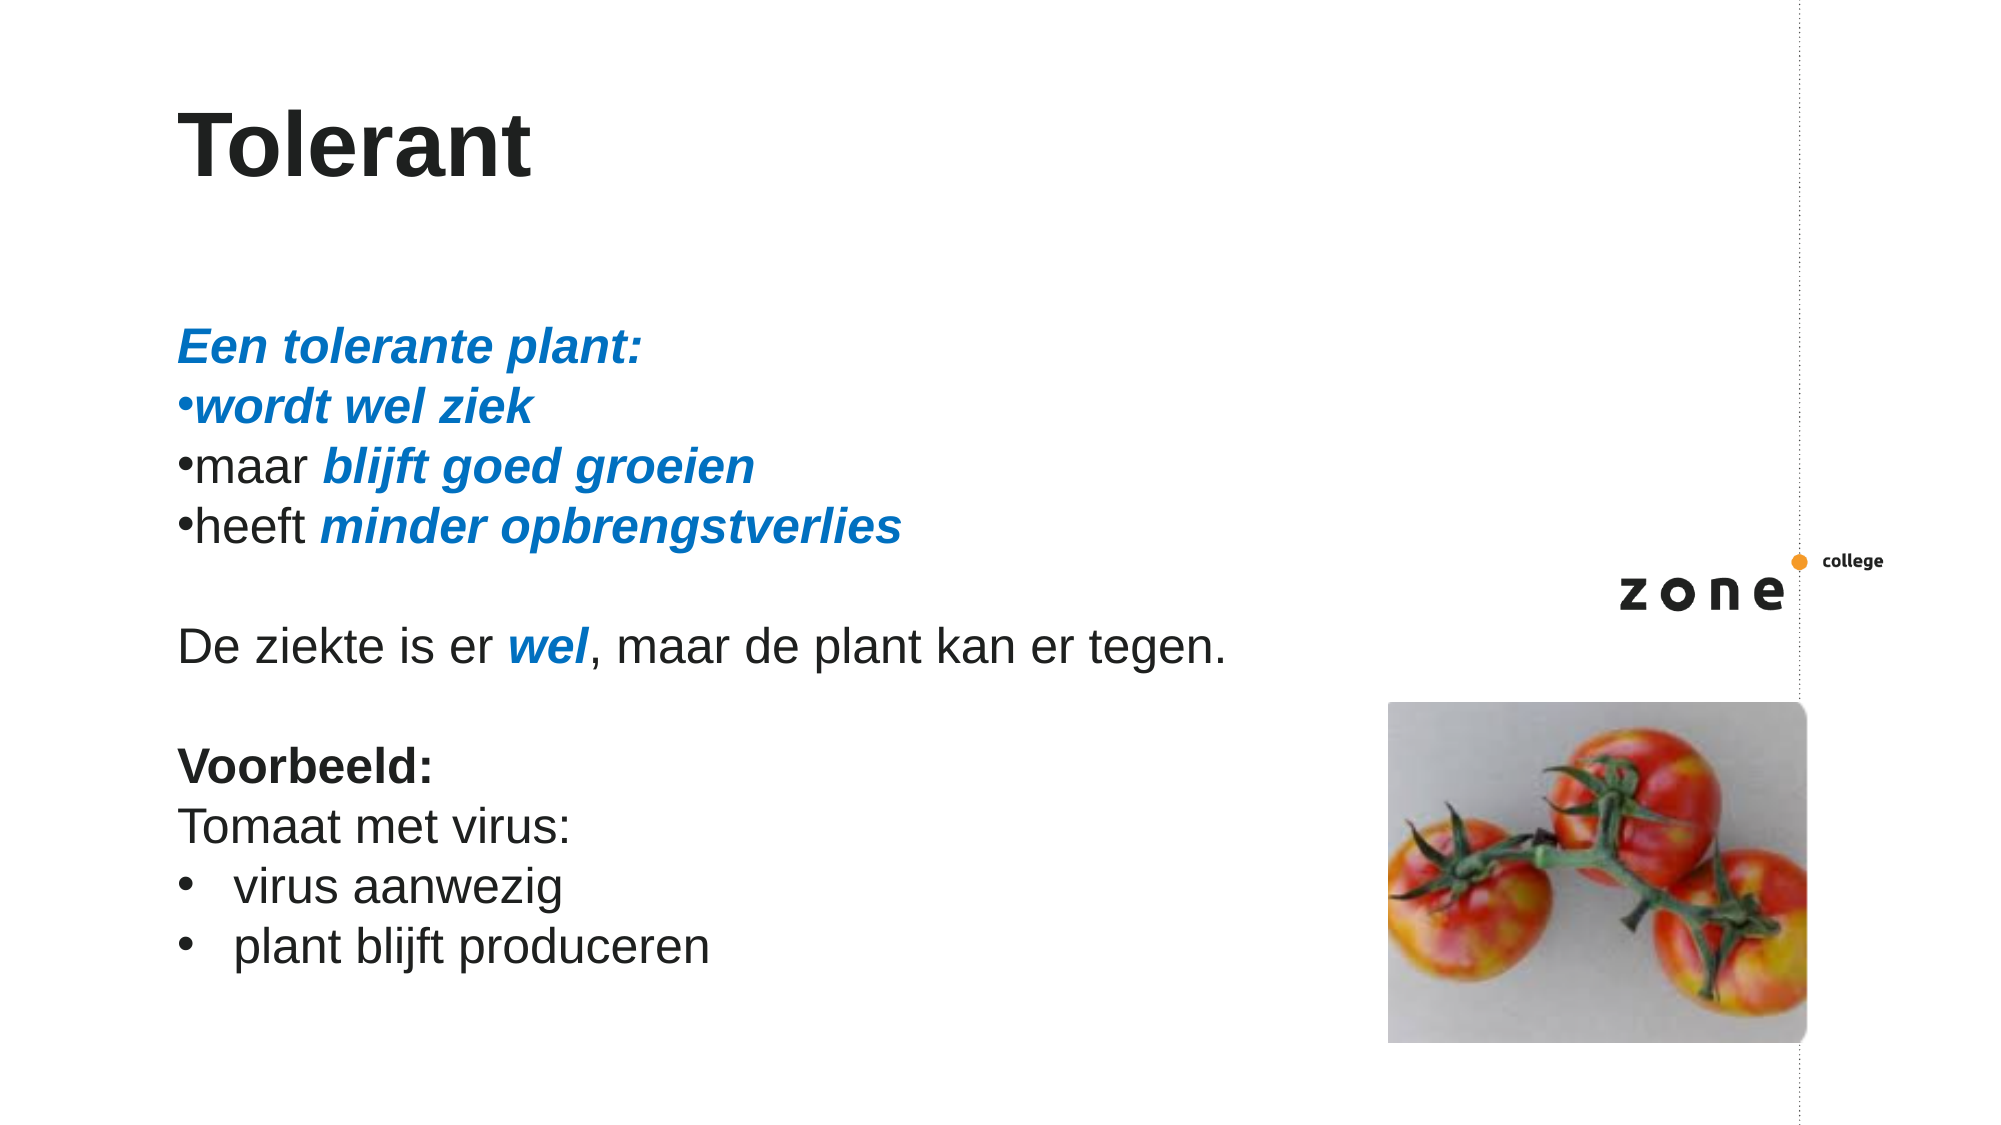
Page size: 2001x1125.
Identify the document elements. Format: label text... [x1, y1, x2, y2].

list Een tolerante plant: wordt wel ziek maar blijft goed groeien heeft minder opbrengstverlies De ziekte is er wel, maar de plant kan er tegen. Voorbeeld: Tomaat met virus: virus aanwezig plant blijft produceren [177, 313, 1269, 1091]
title Tolerant [177, 97, 1471, 261]
picture [1388, 0, 2001, 1125]
